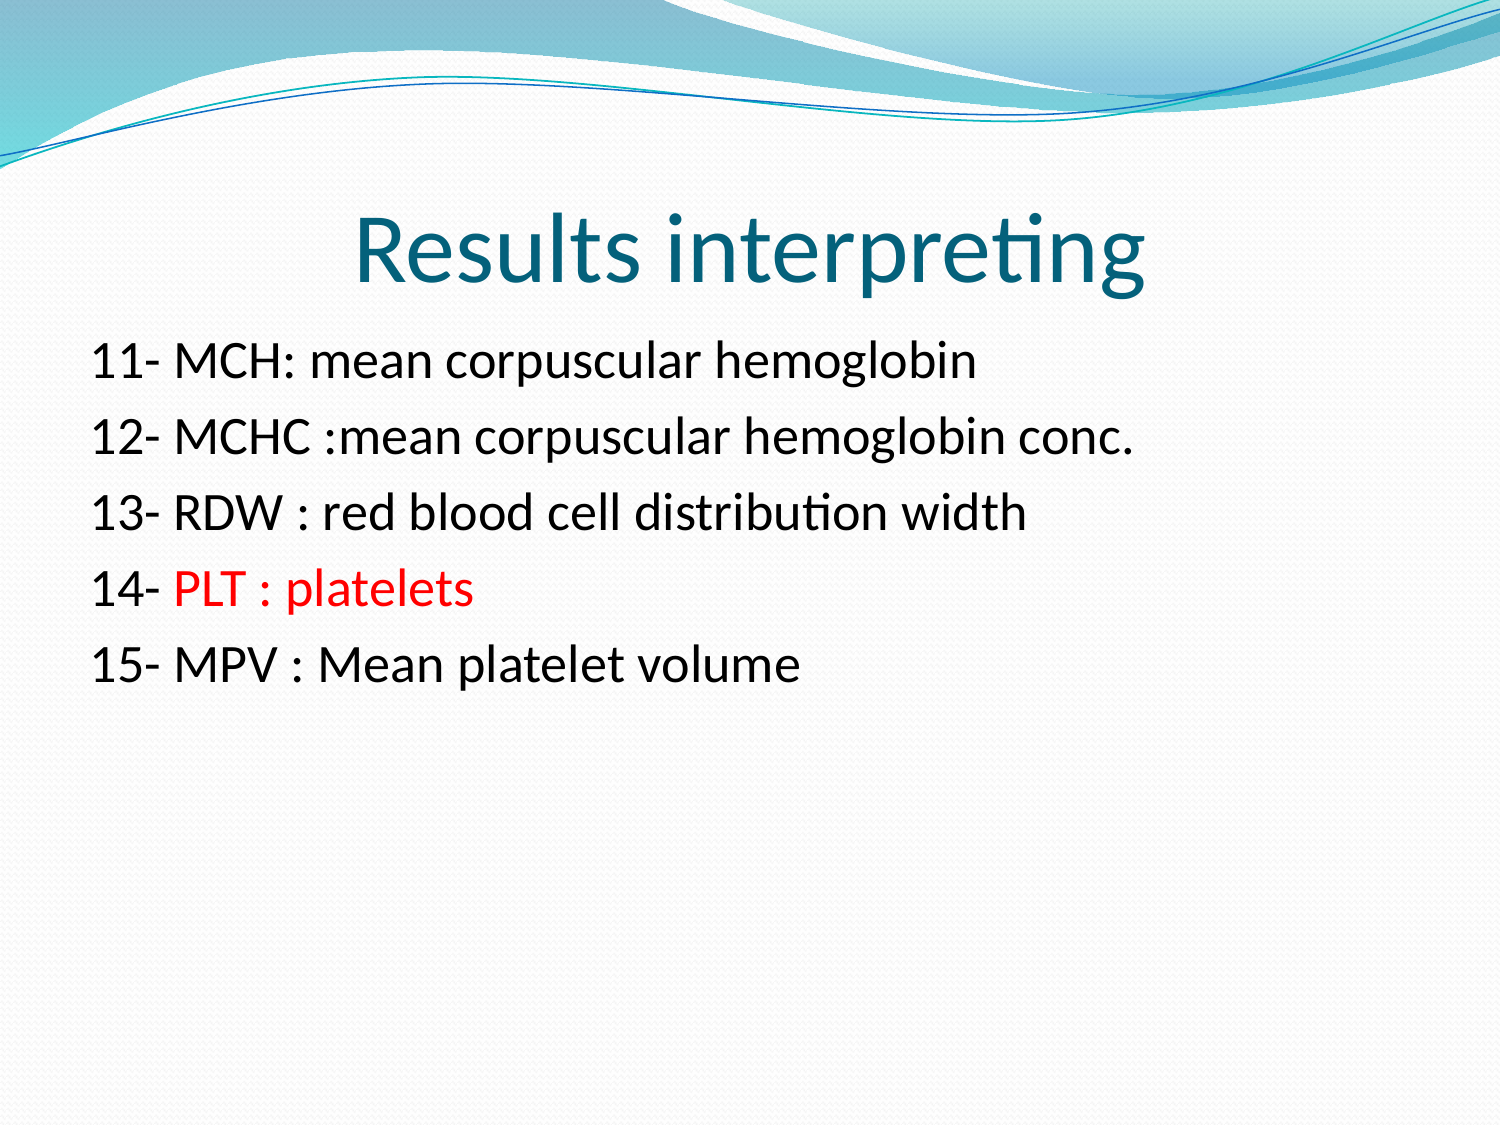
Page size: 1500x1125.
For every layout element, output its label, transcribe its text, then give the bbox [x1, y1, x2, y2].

title Results interpreting [75, 115, 1425, 303]
list 11- MCH: mean corpuscular hemoglobin 12- MCHC :mean corpuscular hemoglobin conc. 13- RDW : red blood cell distribution width 14- PLT : platelets 15- MPV : Mean platelet volume [75, 317, 1425, 1038]
